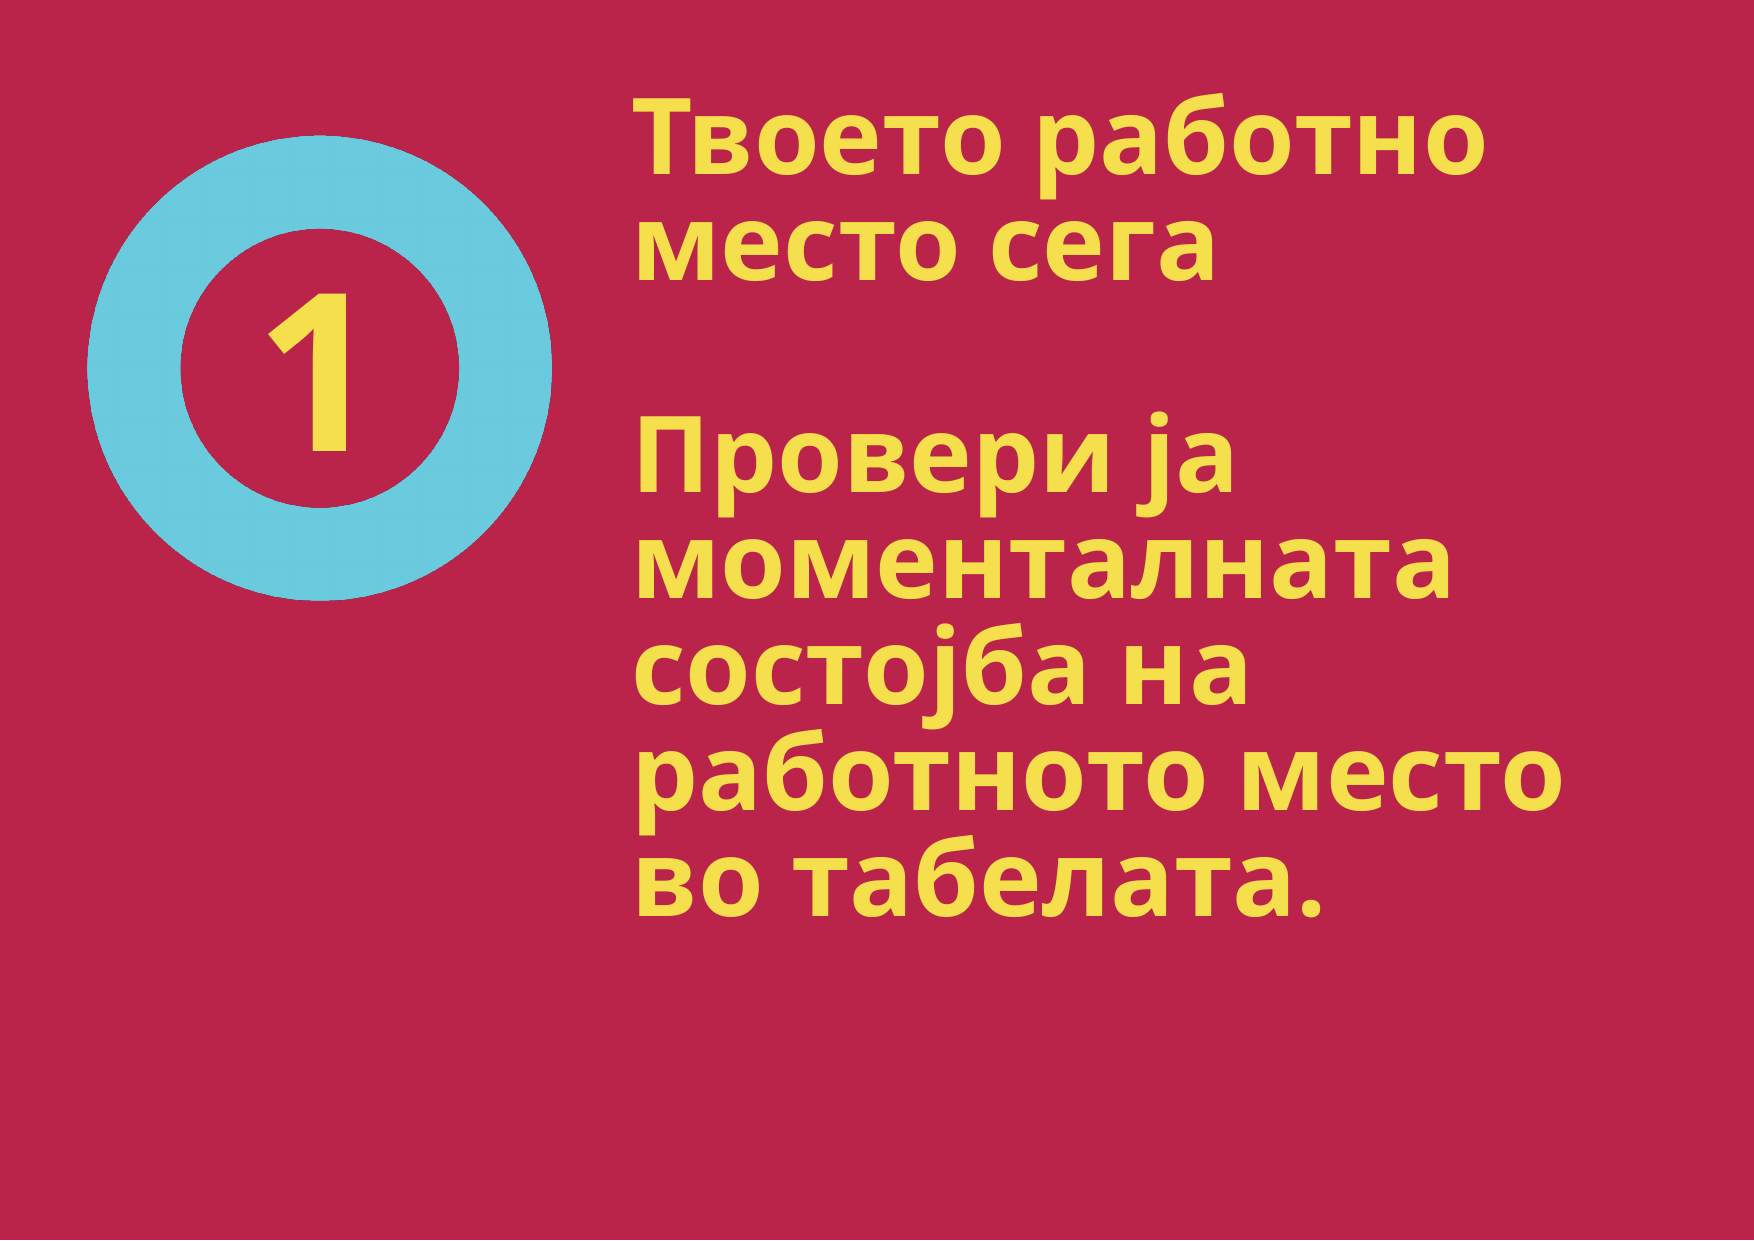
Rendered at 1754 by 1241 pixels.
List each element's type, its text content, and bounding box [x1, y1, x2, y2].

text_box Твоето работно место сега Провери ја моменталната состојба на работното место во табелата. [616, 82, 1640, 794]
picture [87, 135, 552, 601]
text_box Mindset: There are various ways to make professional life climate-friendly [1339, 794, 1625, 852]
